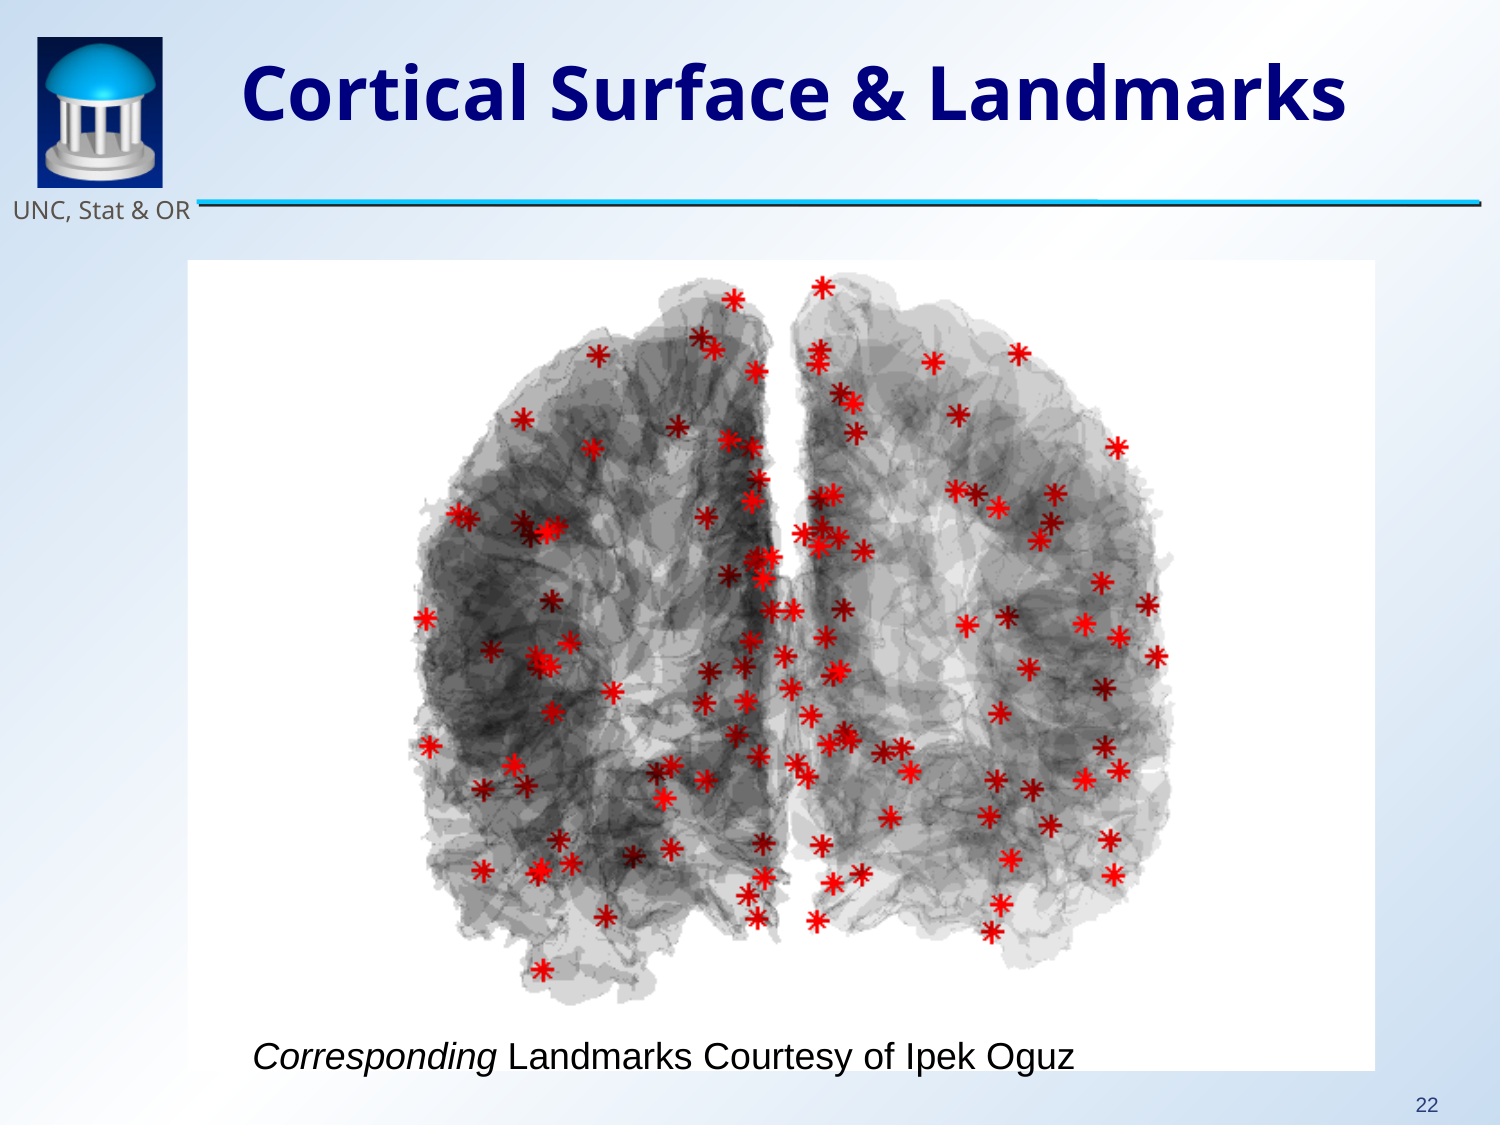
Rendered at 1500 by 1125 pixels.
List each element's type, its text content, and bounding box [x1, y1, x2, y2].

title Cortical Surface & Landmarks [224, 24, 1398, 156]
text_box Corresponding Landmarks Courtesy of Ipek Oguz [237, 1080, 1092, 1085]
picture [187, 260, 1376, 1071]
